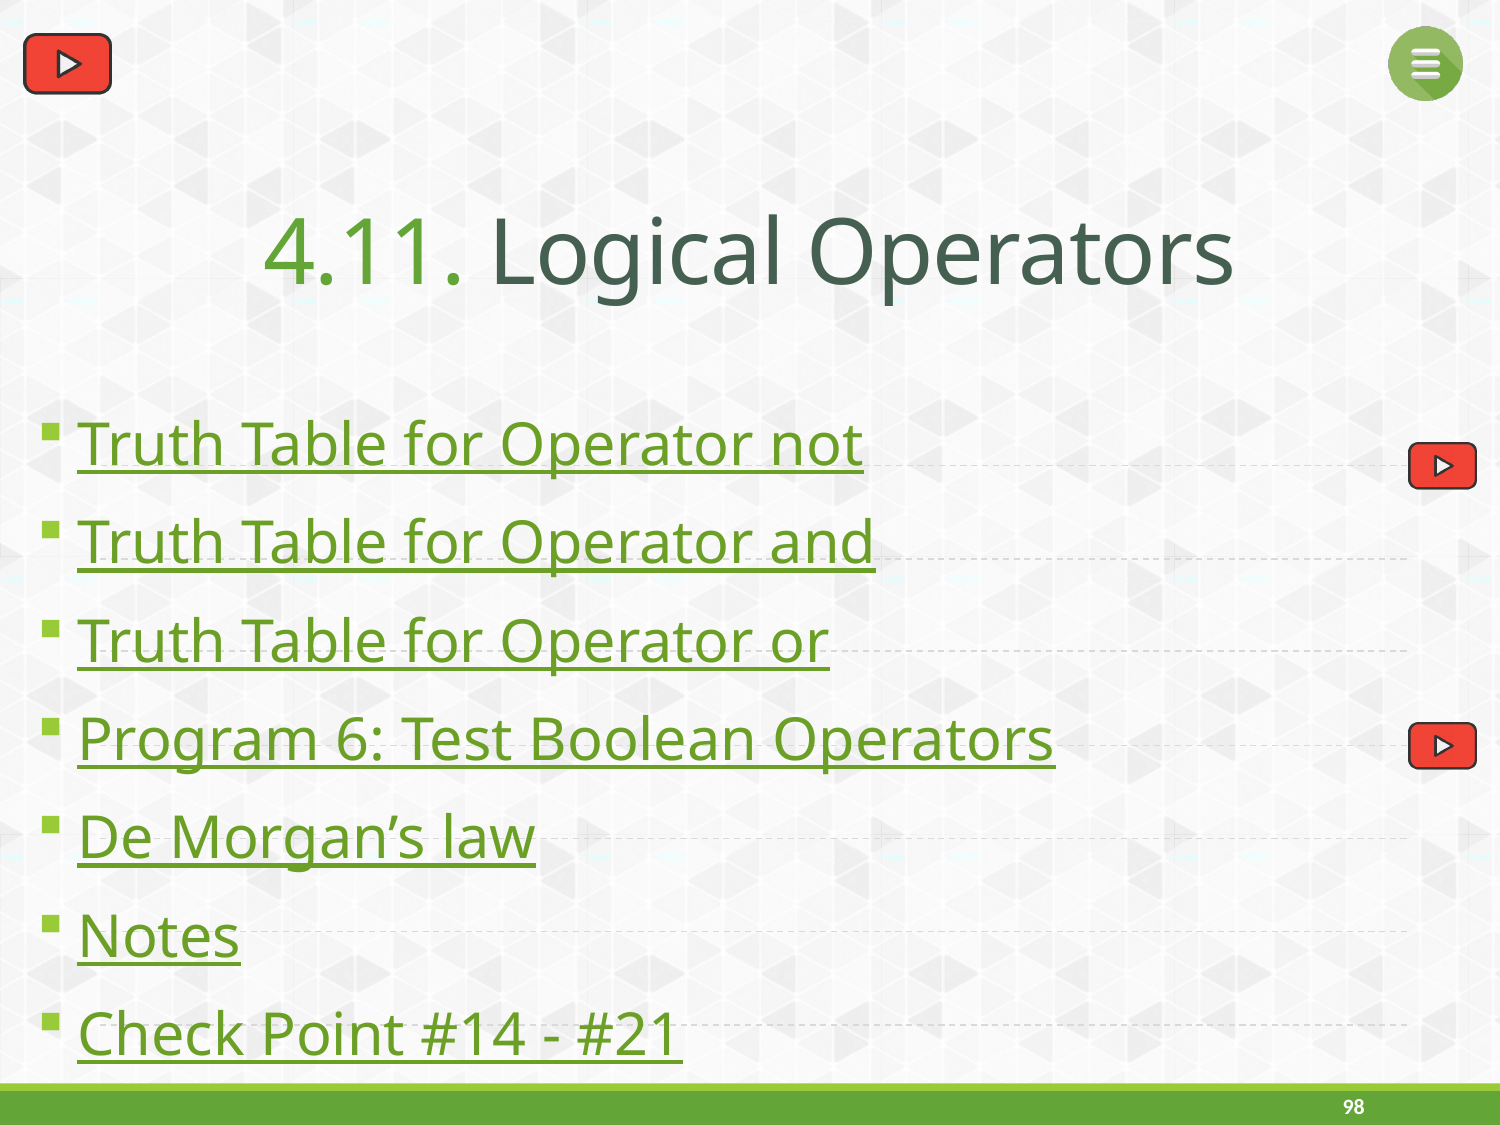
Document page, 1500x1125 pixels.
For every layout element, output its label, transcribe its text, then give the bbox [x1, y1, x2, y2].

title 4.11. Logical Operators [23, 112, 1476, 399]
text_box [99, 710, 1477, 780]
list Truth Table for Operator not Truth Table for Operator and Truth Table for Operator or Program 6: Test Boolean Operators De Morgan’s law Notes Check Point #14 - #21 [23, 399, 1476, 1078]
slide_number 98 [1218, 1090, 1380, 1121]
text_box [100, 430, 1478, 500]
picture [0, 0, 1500, 1083]
